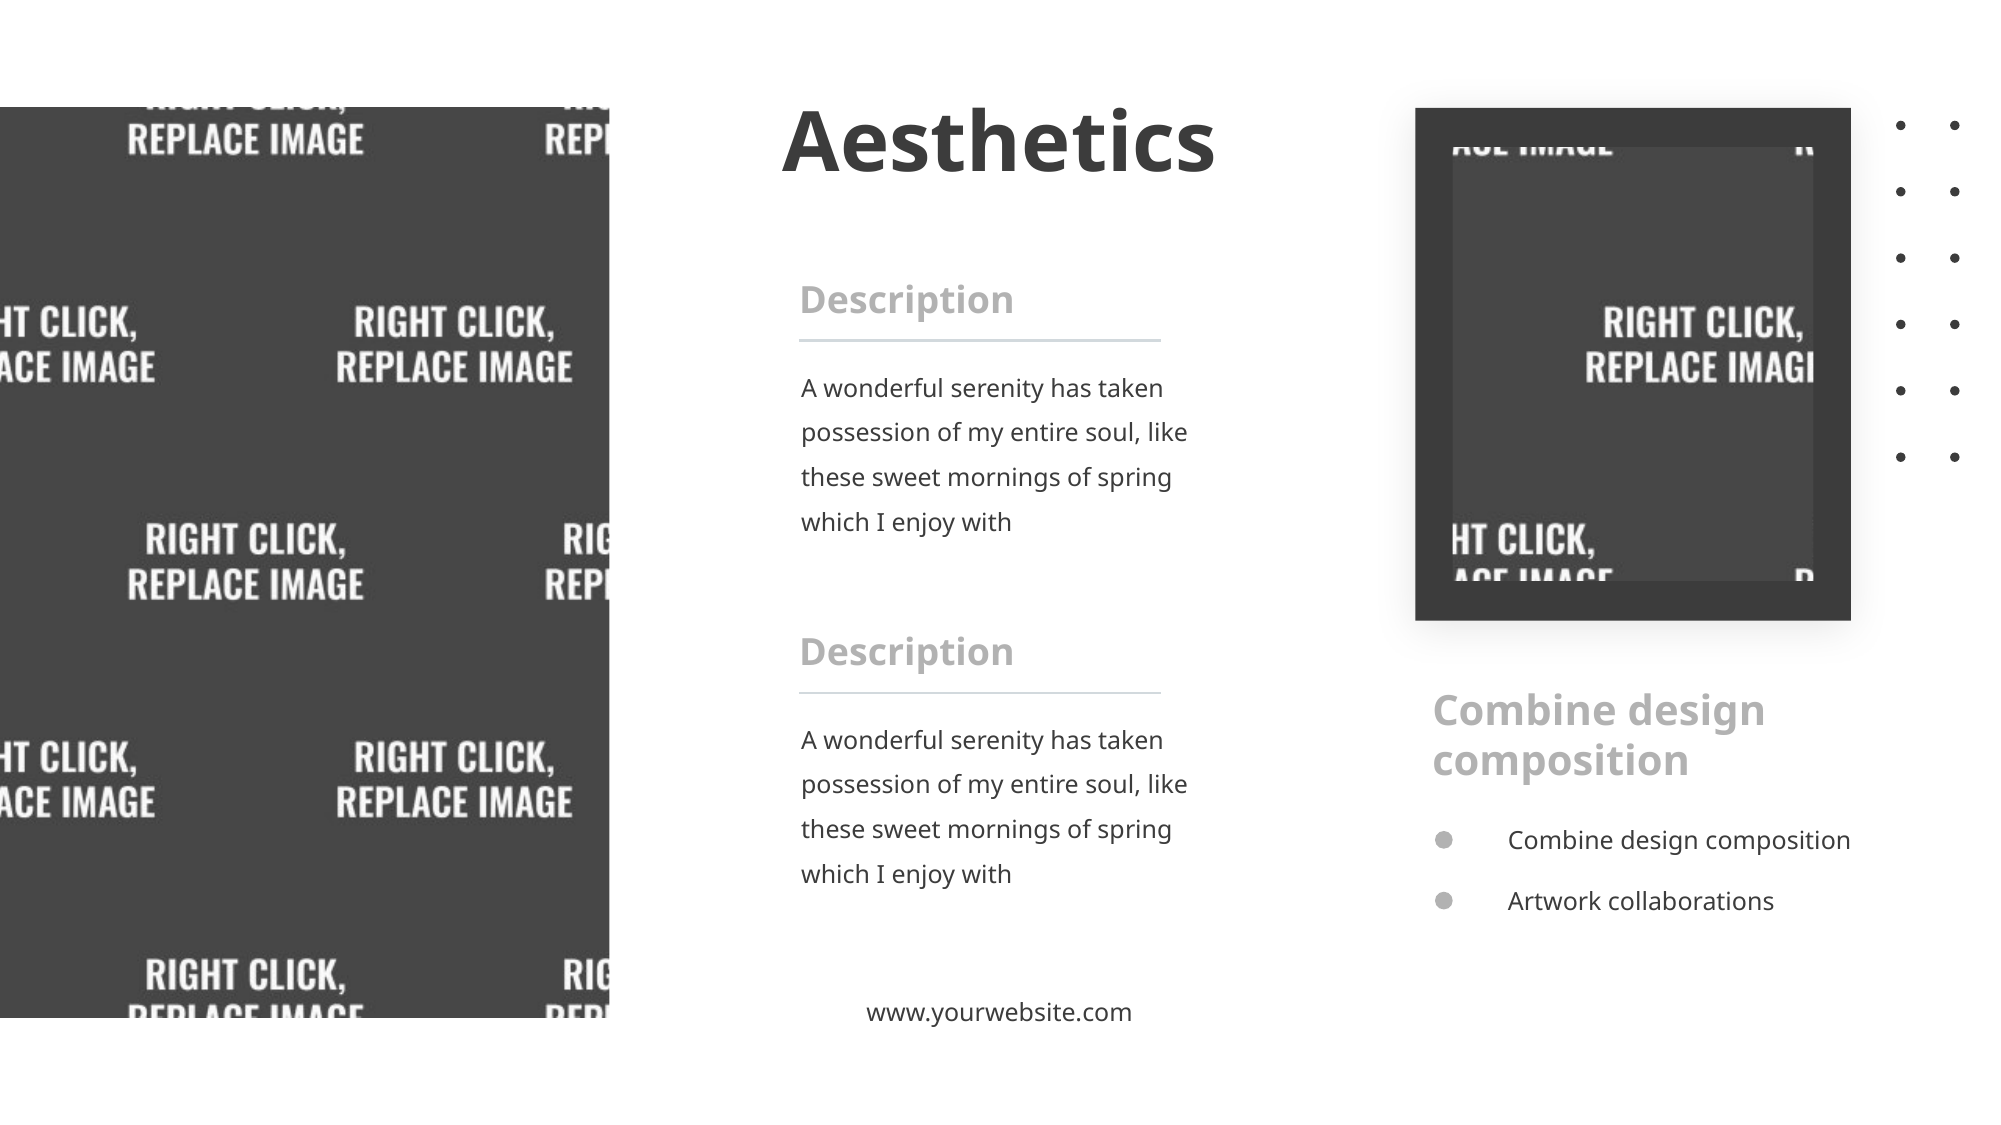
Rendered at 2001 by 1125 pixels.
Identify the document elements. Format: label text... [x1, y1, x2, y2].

text_box Description [784, 620, 1064, 681]
text_box www.yourwebsite.com [814, 989, 1186, 1035]
text_box [1433, 890, 1454, 911]
text_box Description [784, 268, 1064, 329]
picture [0, 107, 610, 1018]
list Aesthetics [682, 75, 1318, 201]
text_box Combine design composition [1493, 817, 1869, 862]
picture [1452, 147, 1814, 581]
text_box [1414, 107, 1852, 622]
text_box Combine design composition [1417, 676, 1826, 792]
text_box A wonderful serenity has taken possession of my entire soul, like these sweet mornings of spring which I enjoy with [786, 701, 1222, 897]
text_box A wonderful serenity has taken possession of my entire soul, like these sweet mornings of spring which I enjoy with [786, 349, 1222, 544]
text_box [1757, 259, 2000, 324]
text_box [1433, 829, 1454, 850]
text_box Artwork collaborations [1493, 877, 1826, 923]
